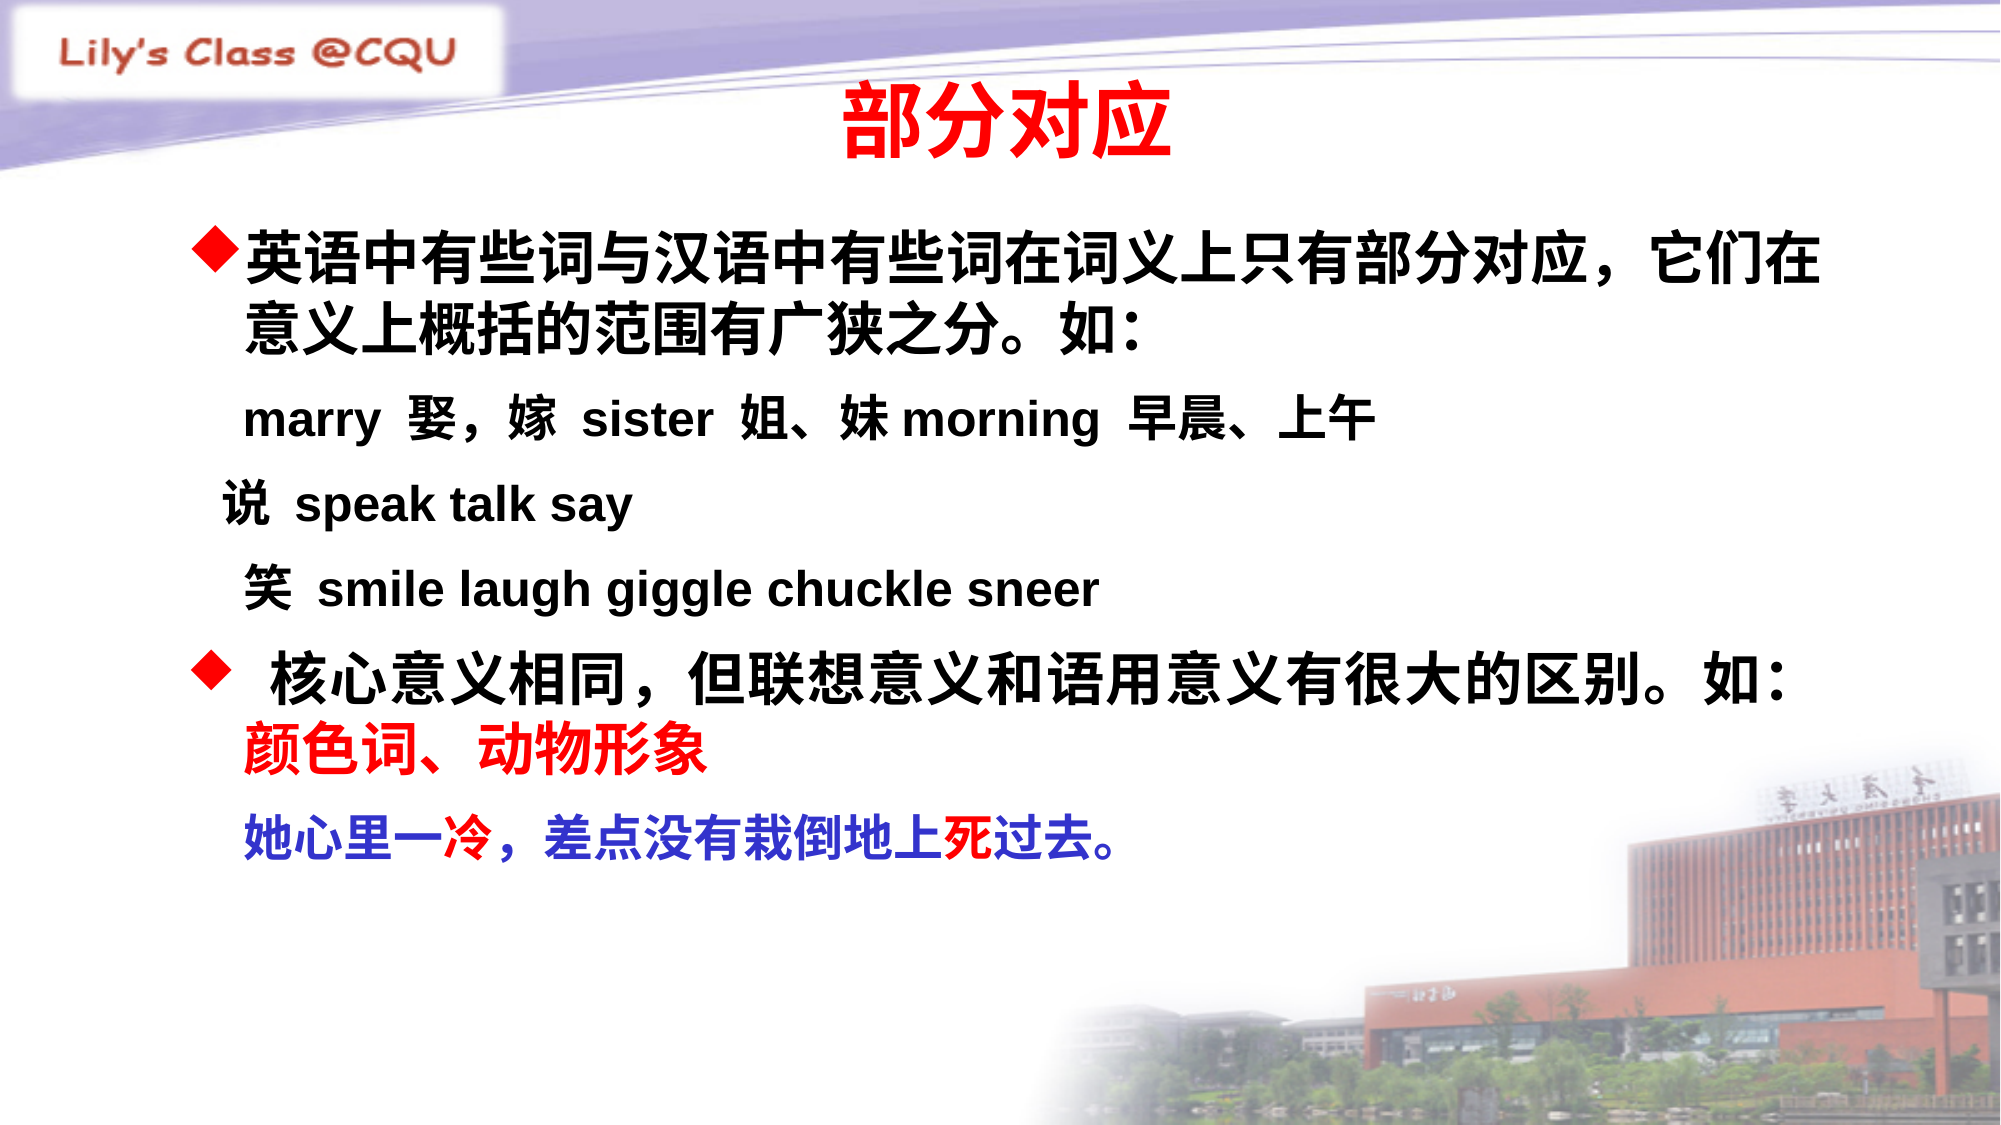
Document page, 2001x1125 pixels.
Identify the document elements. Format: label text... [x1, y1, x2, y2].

title 部分对应 [331, 59, 1683, 178]
picture [0, 0, 2001, 1125]
list 英语中有些词与汉语中有些词在词义上只有部分对应，它们在意义上概括的范围有广狭之分。如： marry 娶，嫁 sister 姐、妹morning 早晨、上午 说 speak talk say 笑 smile laugh giggle chuckle sneer 核心意义相同，但联想意义和语用意义有很大的区别。如：颜色词、动物形象 她心里一冷，差点没有栽倒地上死过去。 [171, 213, 1838, 1062]
